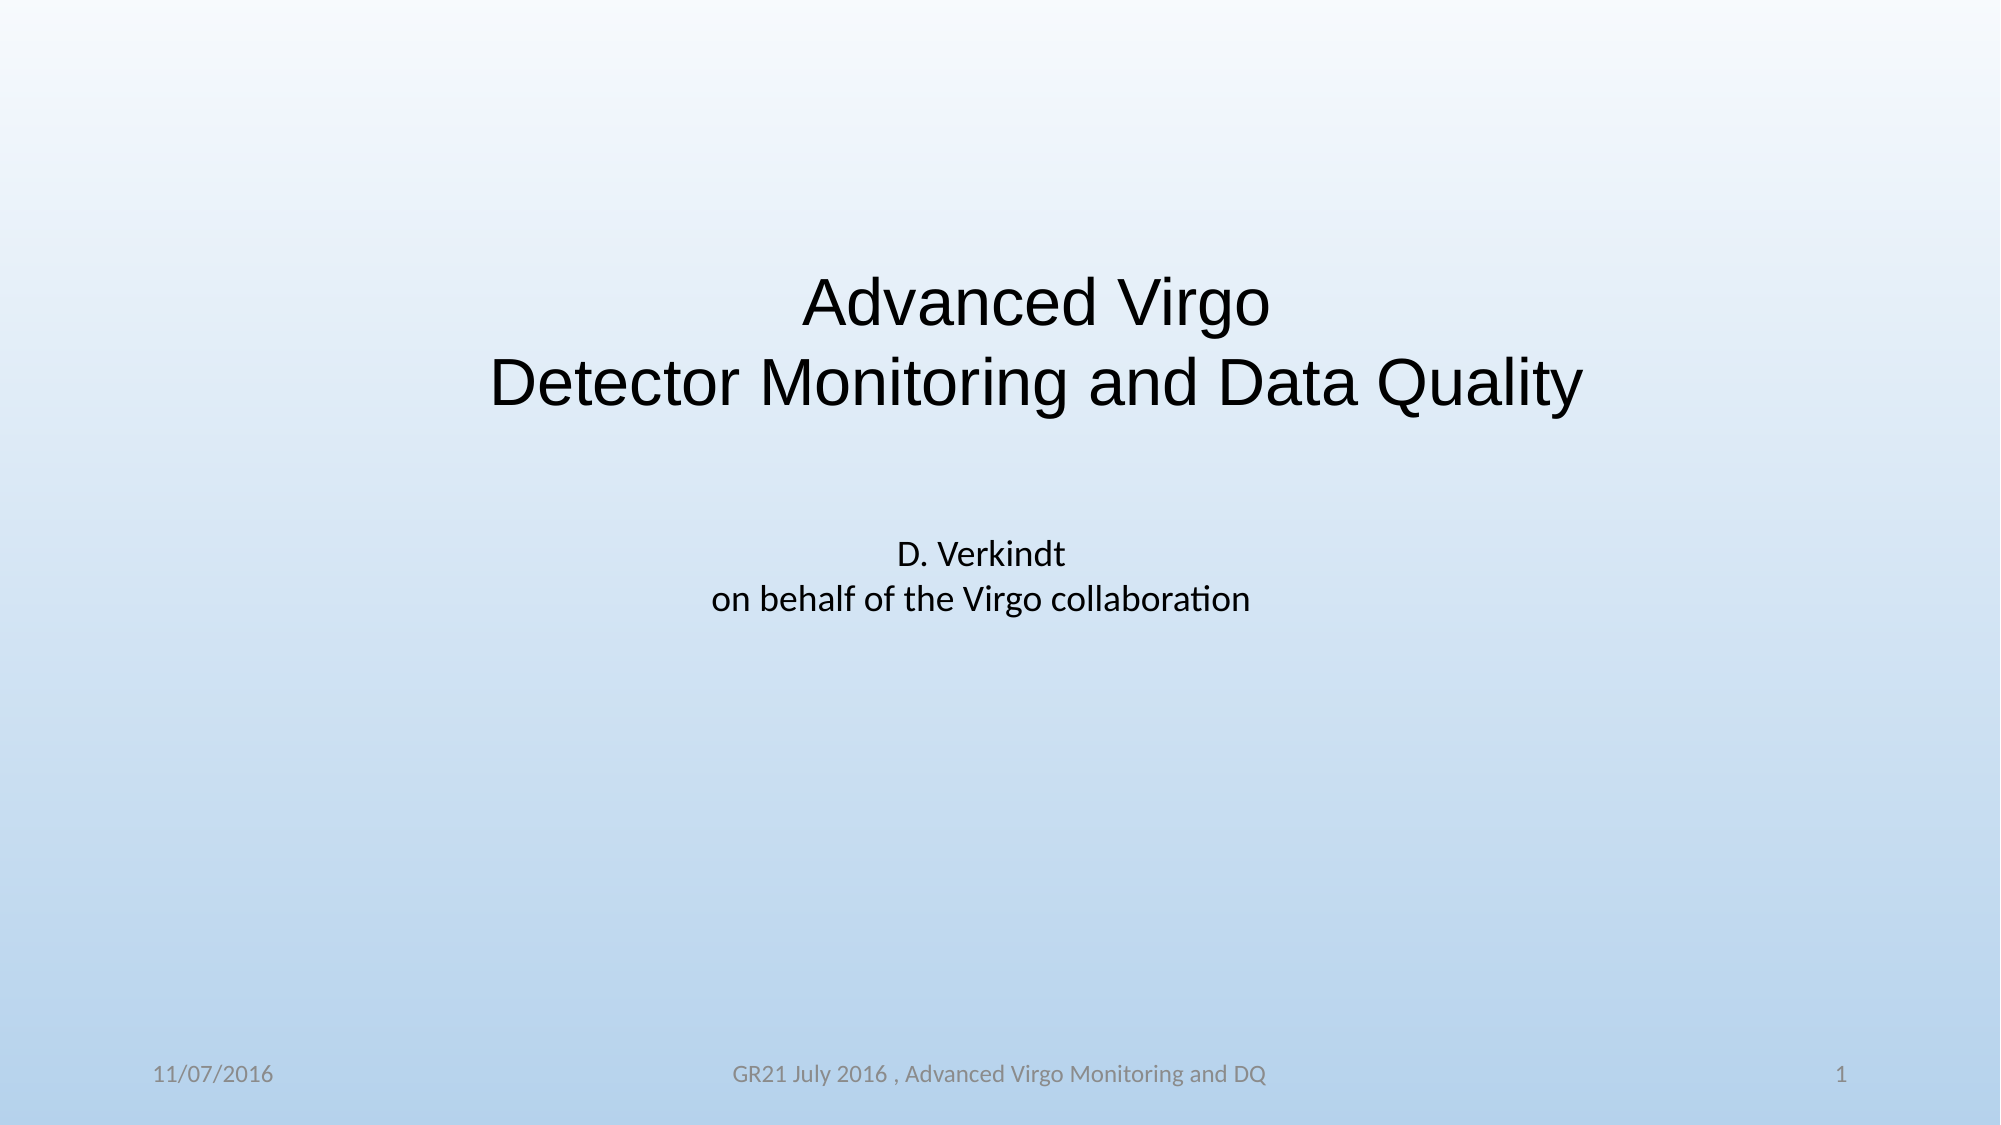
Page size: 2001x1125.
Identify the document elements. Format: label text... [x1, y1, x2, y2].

footer GR21 July 2016 , Advanced Virgo Monitoring and DQ [662, 1042, 1338, 1103]
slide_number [137, 1042, 588, 1103]
text_box Advanced Virgo Detector Monitoring and Data Quality [424, 251, 1650, 427]
text_box D. Verkindt on behalf of the Virgo collaboration [529, 521, 1434, 627]
slide_number 1 [1412, 1042, 1863, 1103]
